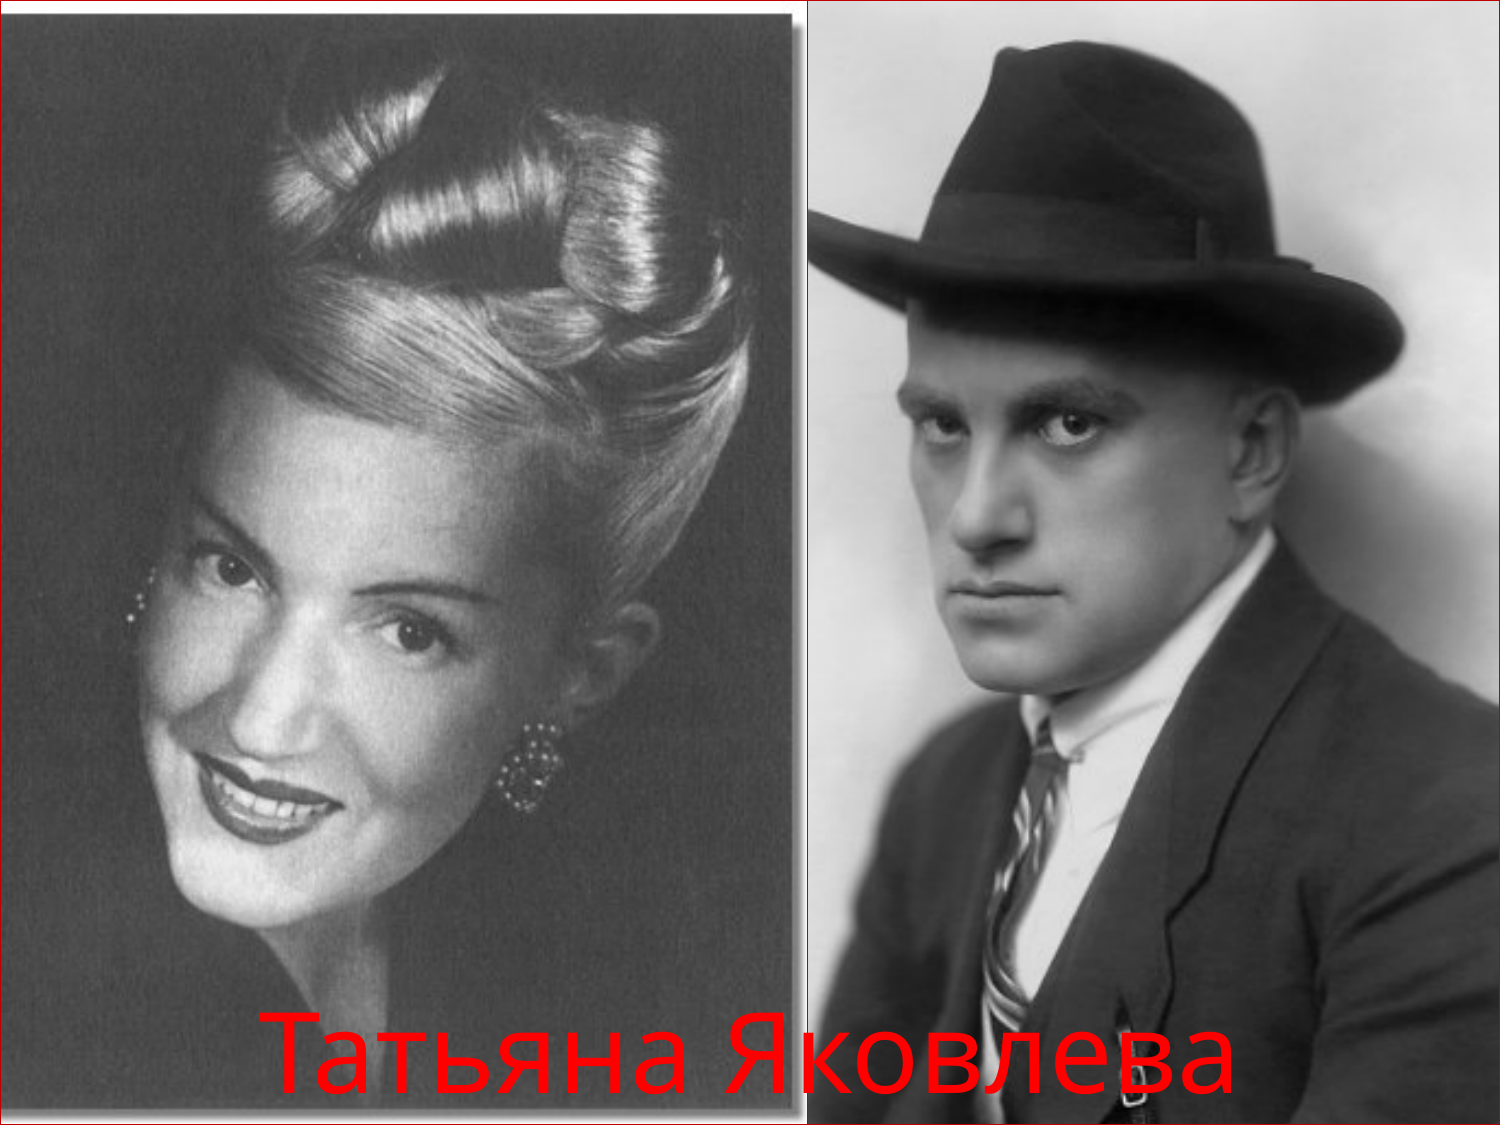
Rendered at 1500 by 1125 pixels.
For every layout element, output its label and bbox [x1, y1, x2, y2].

list [1, 2, 806, 1124]
picture [809, 1, 1500, 1124]
